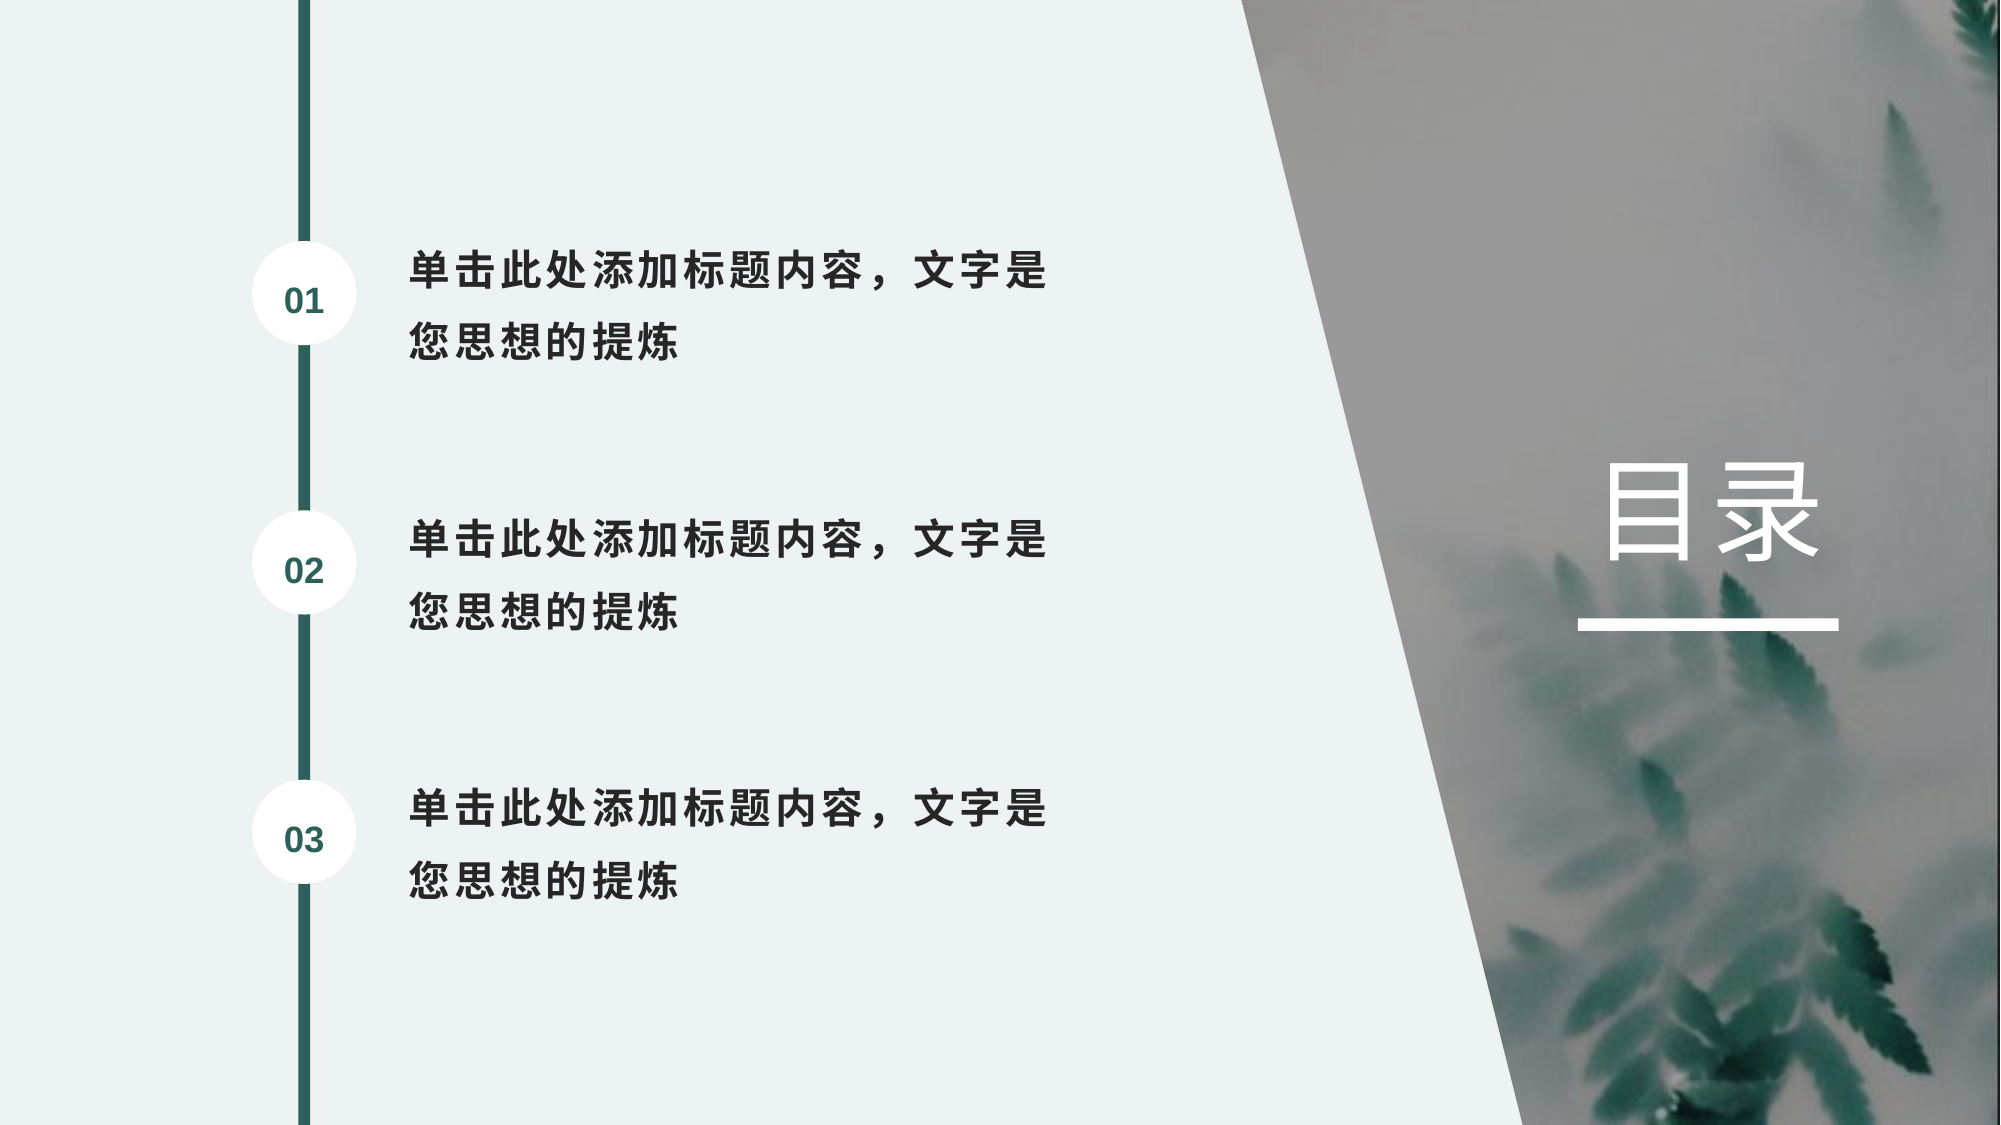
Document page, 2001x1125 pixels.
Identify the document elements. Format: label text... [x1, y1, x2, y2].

text_box 单击此处添加标题内容，文字是您思想的提炼 [393, 738, 1082, 926]
text_box 02 [252, 510, 357, 615]
text_box [298, 0, 311, 241]
text_box 单击此处添加标题内容，文字是您思想的提炼 [393, 199, 1082, 387]
text_box [298, 884, 311, 1125]
text_box [298, 615, 311, 780]
text_box [298, 345, 311, 510]
text_box 03 [252, 779, 357, 884]
picture [1242, 0, 2000, 1125]
text_box 01 [252, 241, 357, 346]
text_box 目录 [1526, 410, 1891, 593]
text_box [1577, 617, 1840, 632]
text_box 单击此处添加标题内容，文字是您思想的提炼 [393, 469, 1082, 656]
